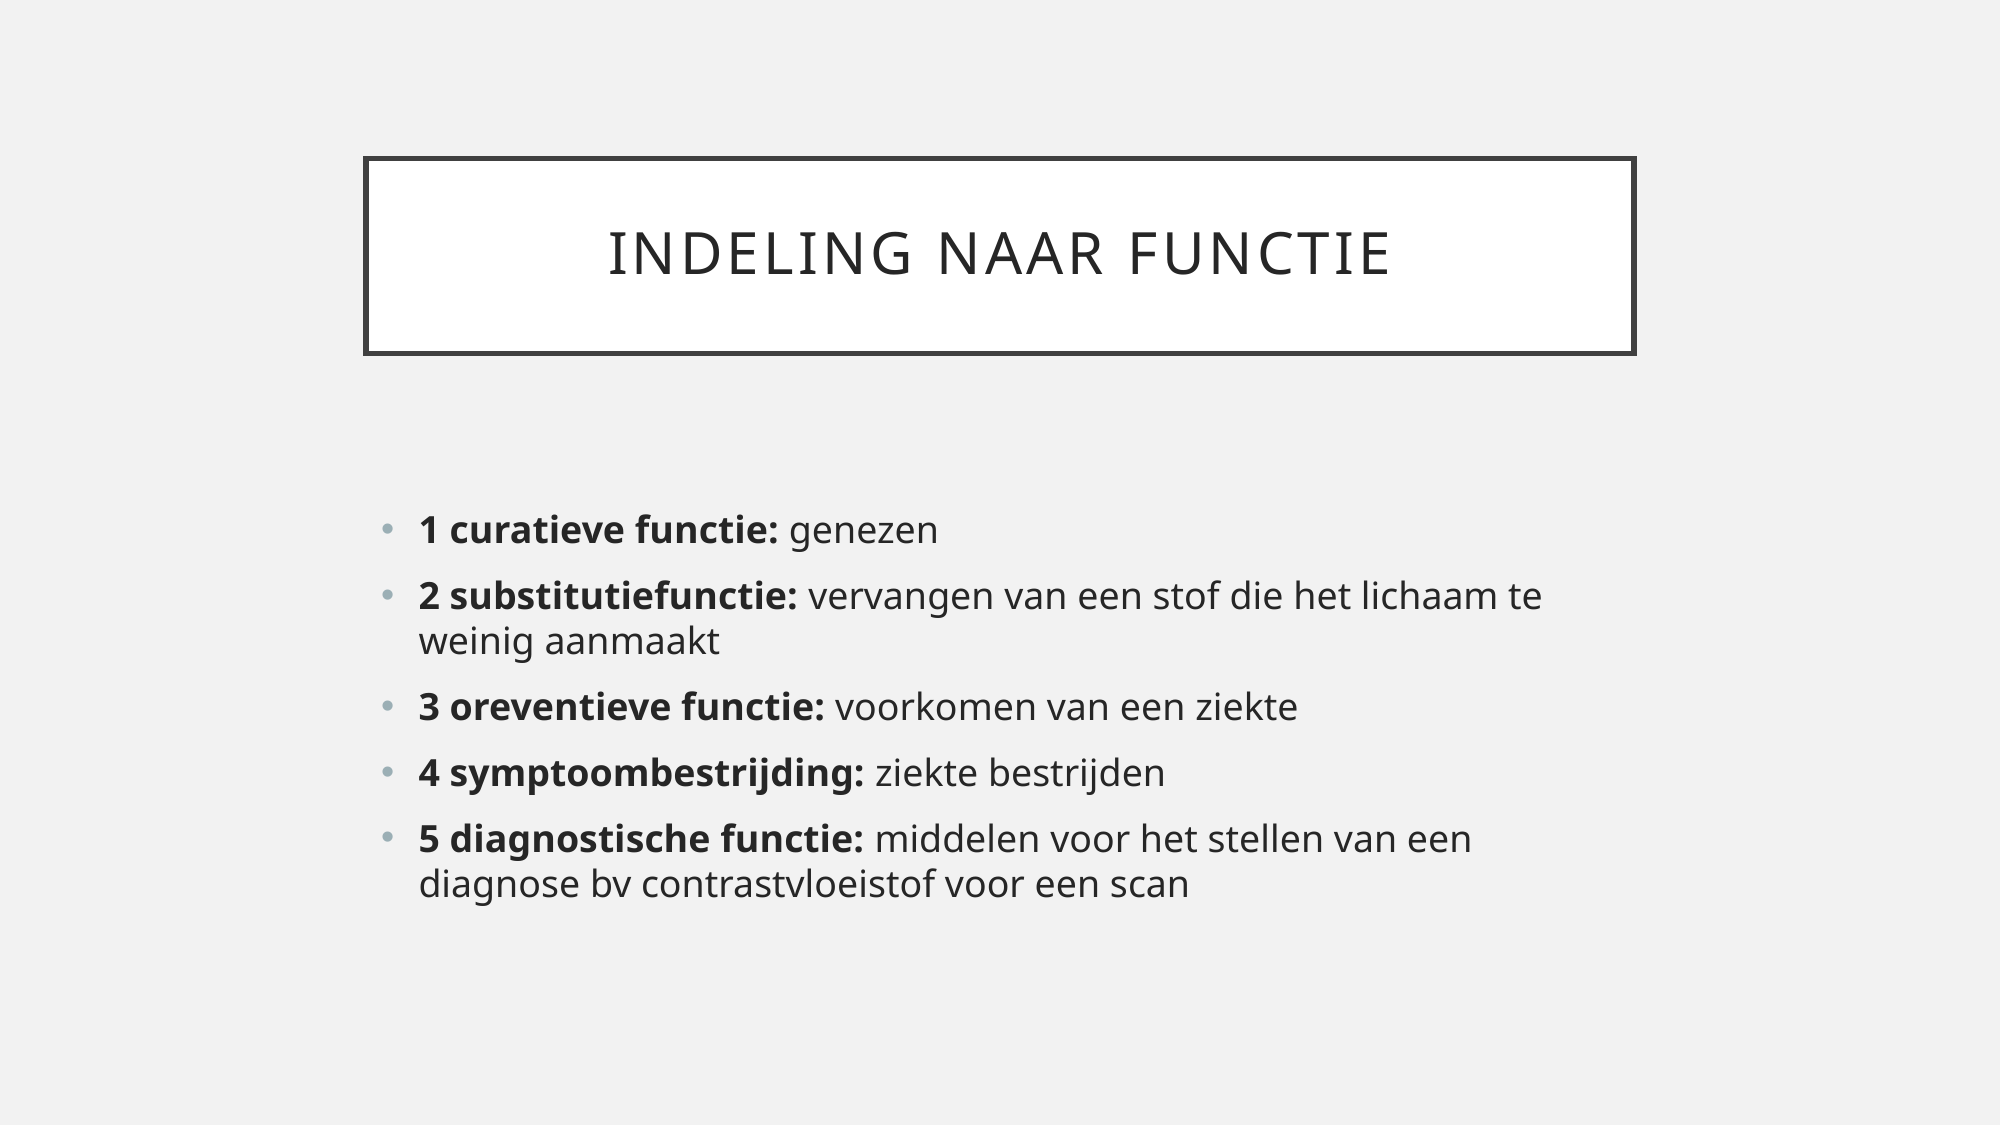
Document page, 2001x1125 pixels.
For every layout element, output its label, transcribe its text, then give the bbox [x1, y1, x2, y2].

list 1 curatieve functie: genezen 2 substitutiefunctie: vervangen van een stof die het lichaam te weinig aanmaakt 3 oreventieve functie: voorkomen van een ziekte 4 symptoombestrijding: ziekte bestrijden 5 diagnostische functie: middelen voor het stellen van een diagnose bv contrastvloeistof voor een scan [366, 432, 1634, 942]
title Indeling naar functie [363, 156, 1637, 356]
